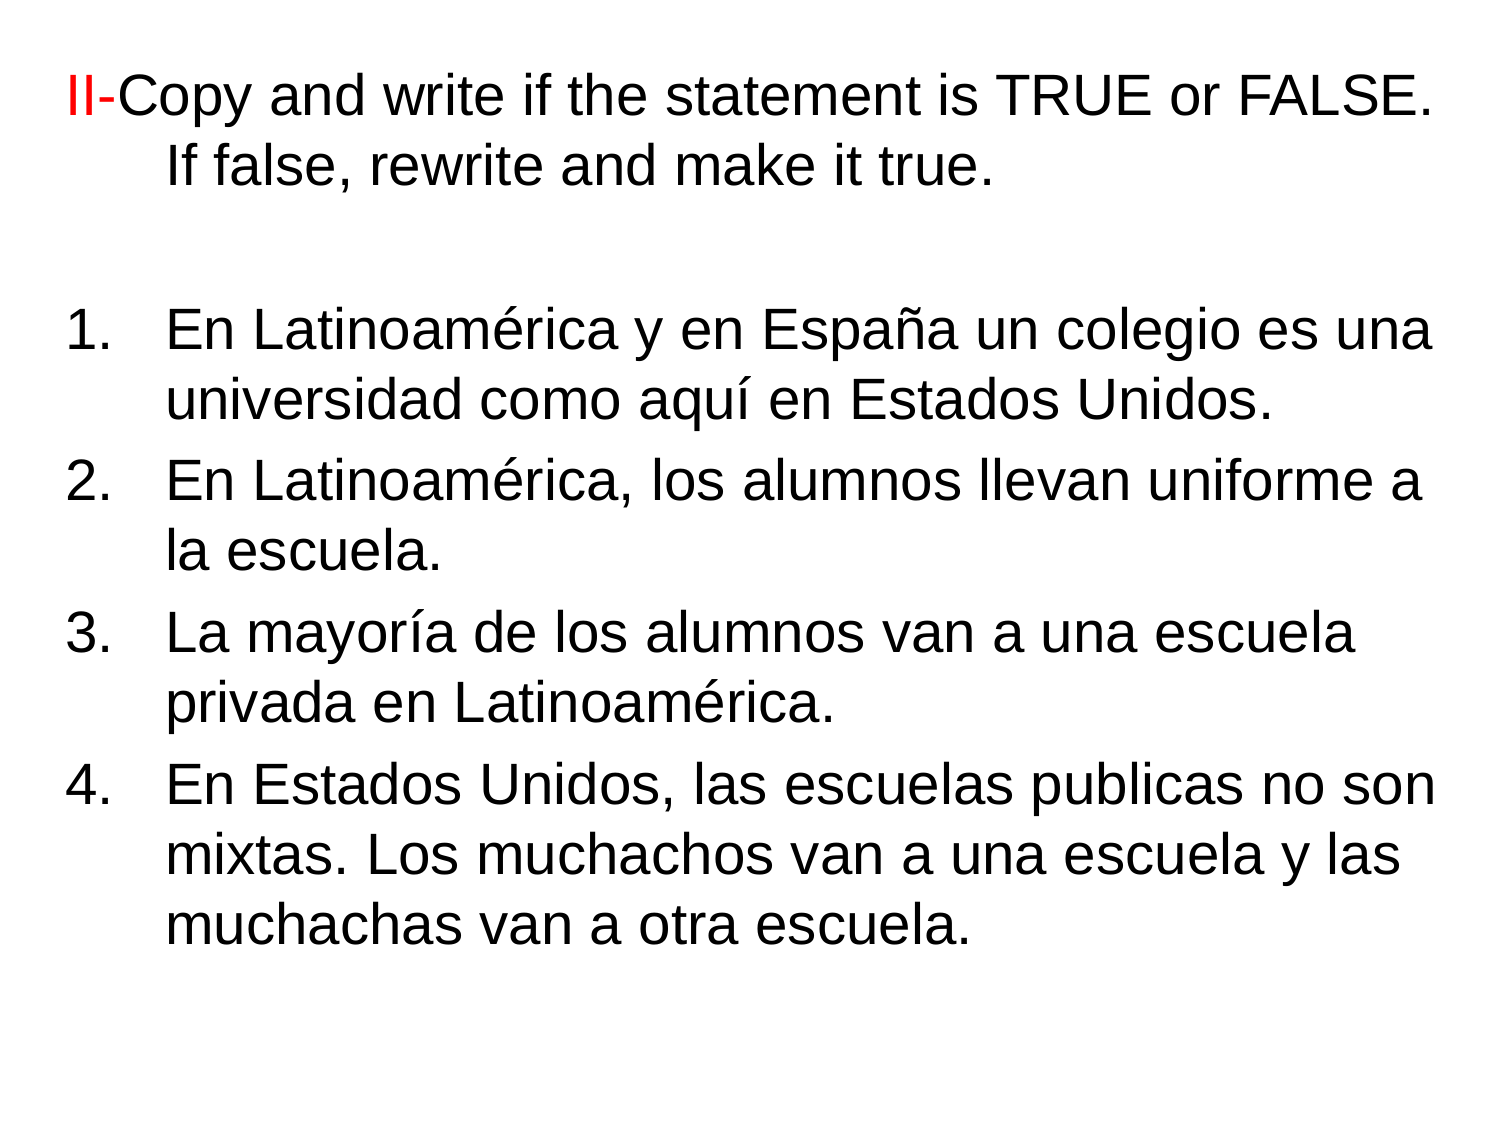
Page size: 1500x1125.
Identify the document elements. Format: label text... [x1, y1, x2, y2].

list II-Copy and write if the statement is TRUE or FALSE. If false, rewrite and make it true. En Latinoamérica y en España un colegio es una universidad como aquí en Estados Unidos. En Latinoamérica, los alumnos llevan uniforme a la escuela. La mayoría de los alumnos van a una escuela privada en Latinoamérica. En Estados Unidos, las escuelas publicas no son mixtas. Los muchachos van a una escuela y las muchachas van a otra escuela. [50, 50, 1463, 1100]
